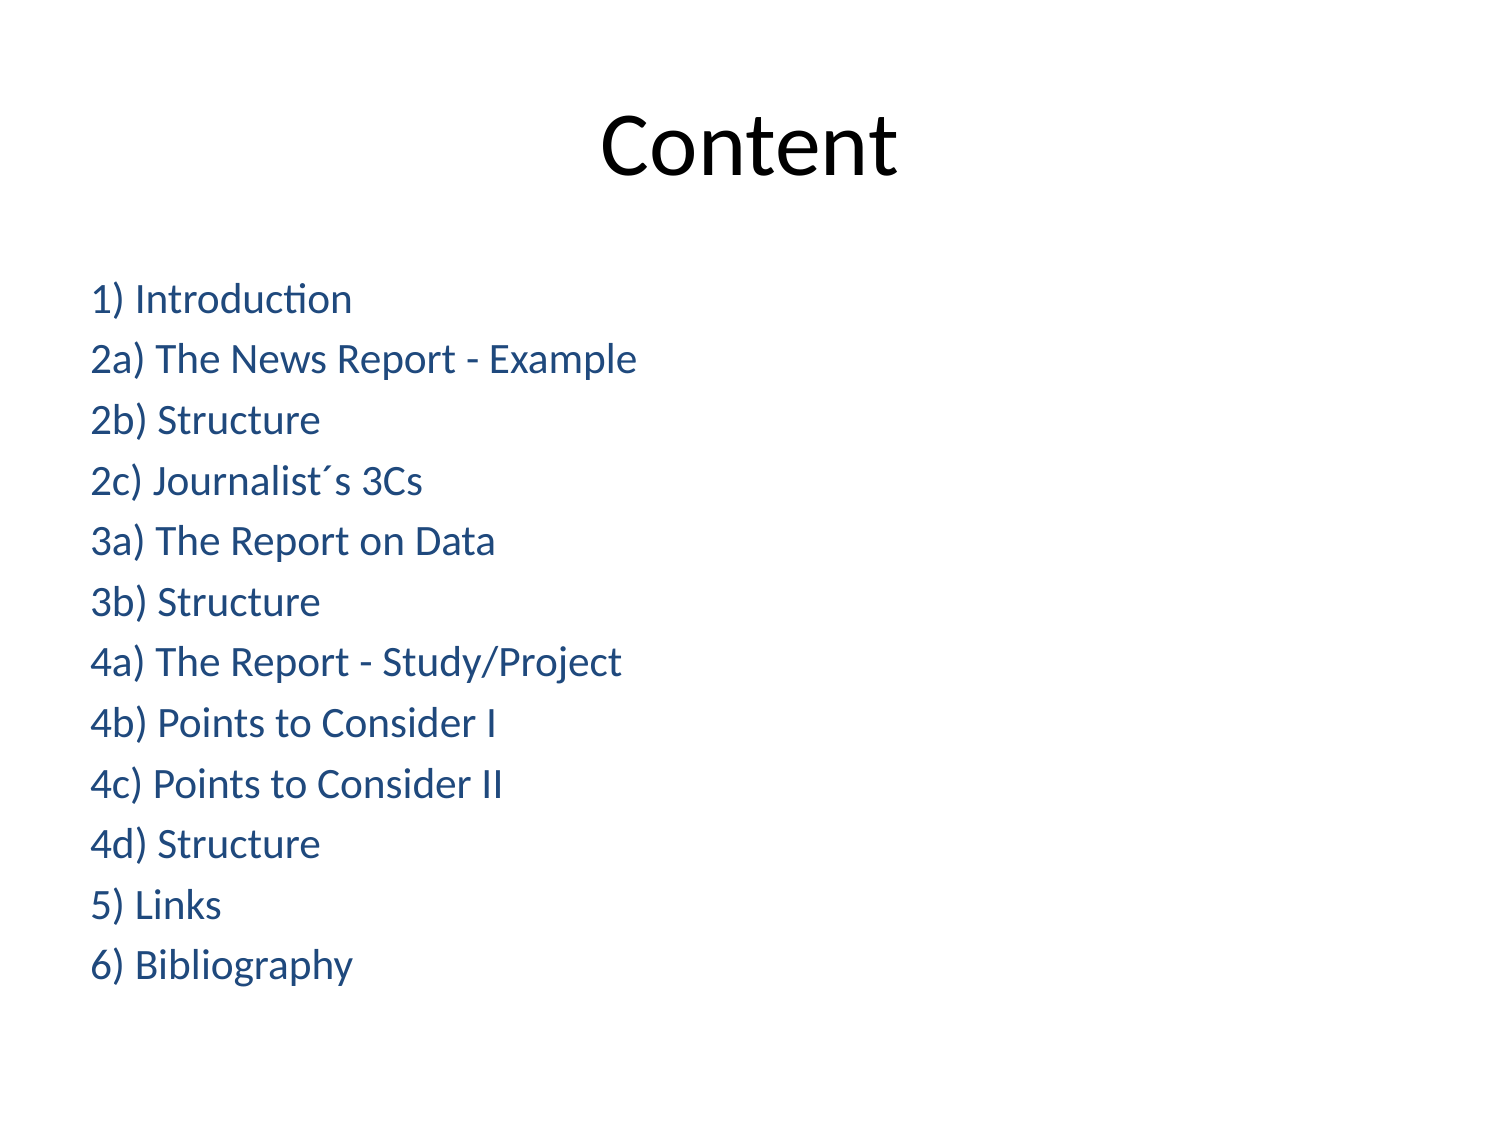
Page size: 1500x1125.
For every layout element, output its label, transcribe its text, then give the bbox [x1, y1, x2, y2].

list 1) Introduction 2a) The News Report - Example 2b) Structure 2c) Journalist´s 3Cs 3a) The Report on Data 3b) Structure 4a) The Report - Study/Project 4b) Points to Consider I 4c) Points to Consider II 4d) Structure 5) Links 6) Bibliography [75, 262, 1425, 1005]
title Content [75, 45, 1425, 233]
